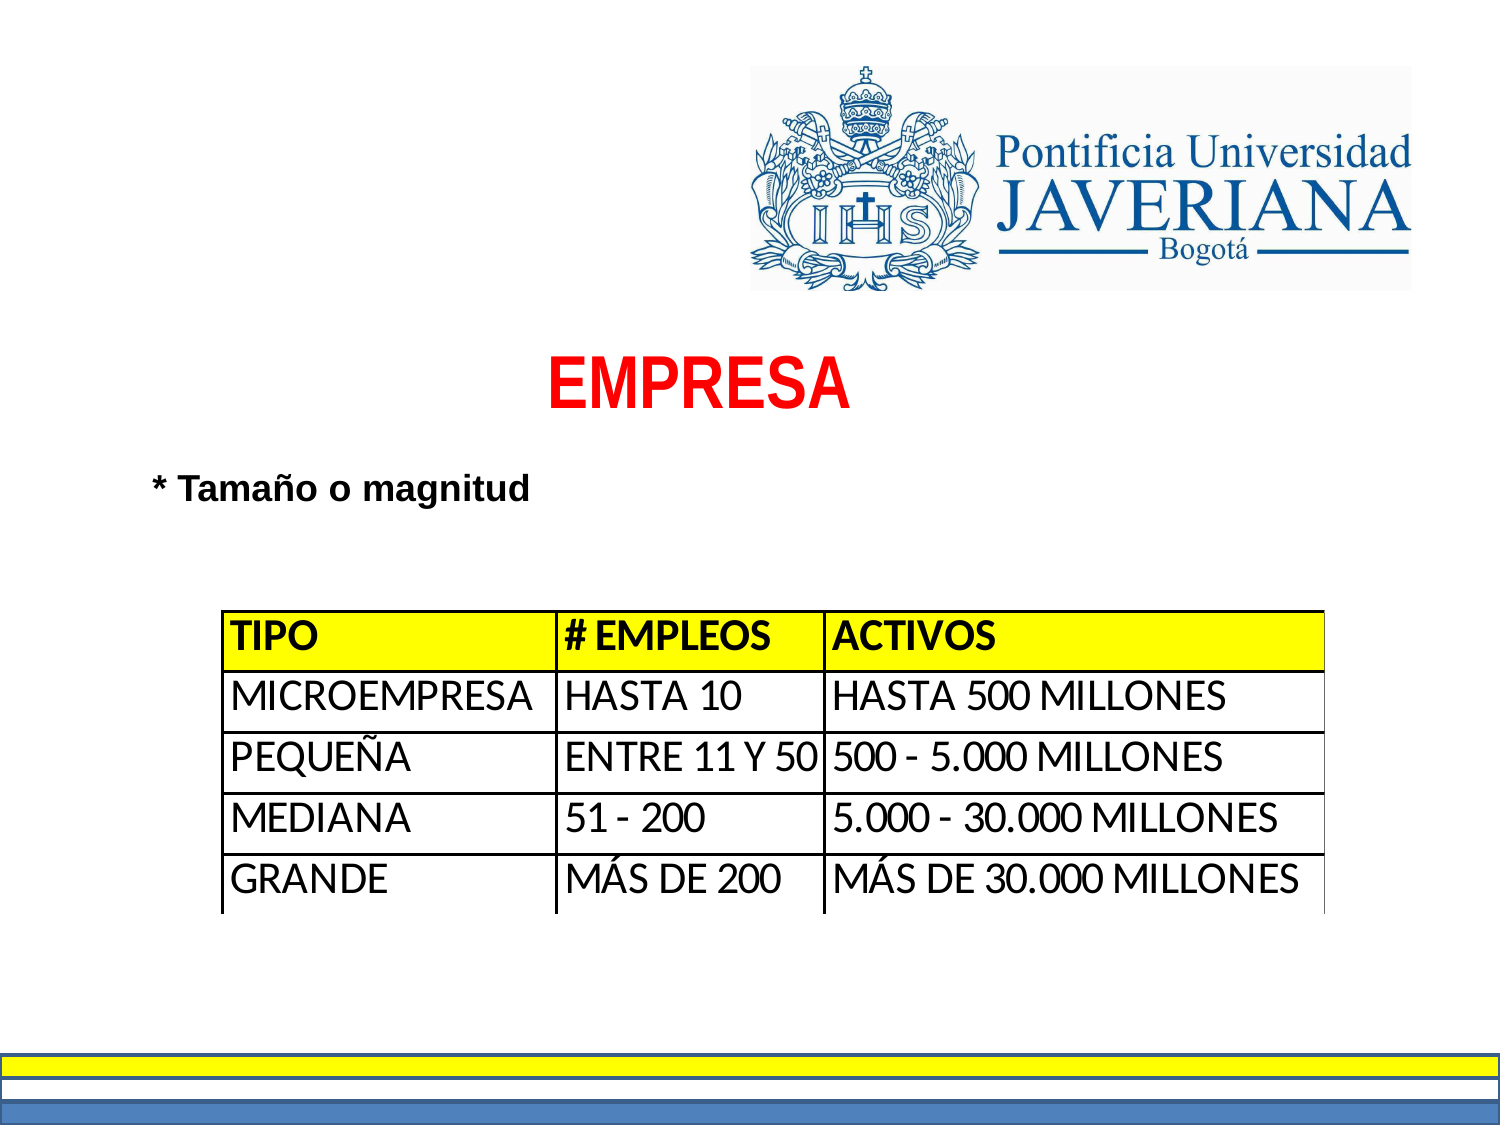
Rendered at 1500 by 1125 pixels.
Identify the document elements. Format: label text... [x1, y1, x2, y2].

text_box * Tamaño o magnitud [137, 456, 547, 516]
text_box [0, 1076, 1500, 1104]
text_box EMPRESA [533, 326, 868, 431]
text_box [220, 609, 1328, 918]
picture [749, 66, 1412, 291]
text_box [0, 1053, 1500, 1076]
text_box [0, 1104, 1500, 1125]
